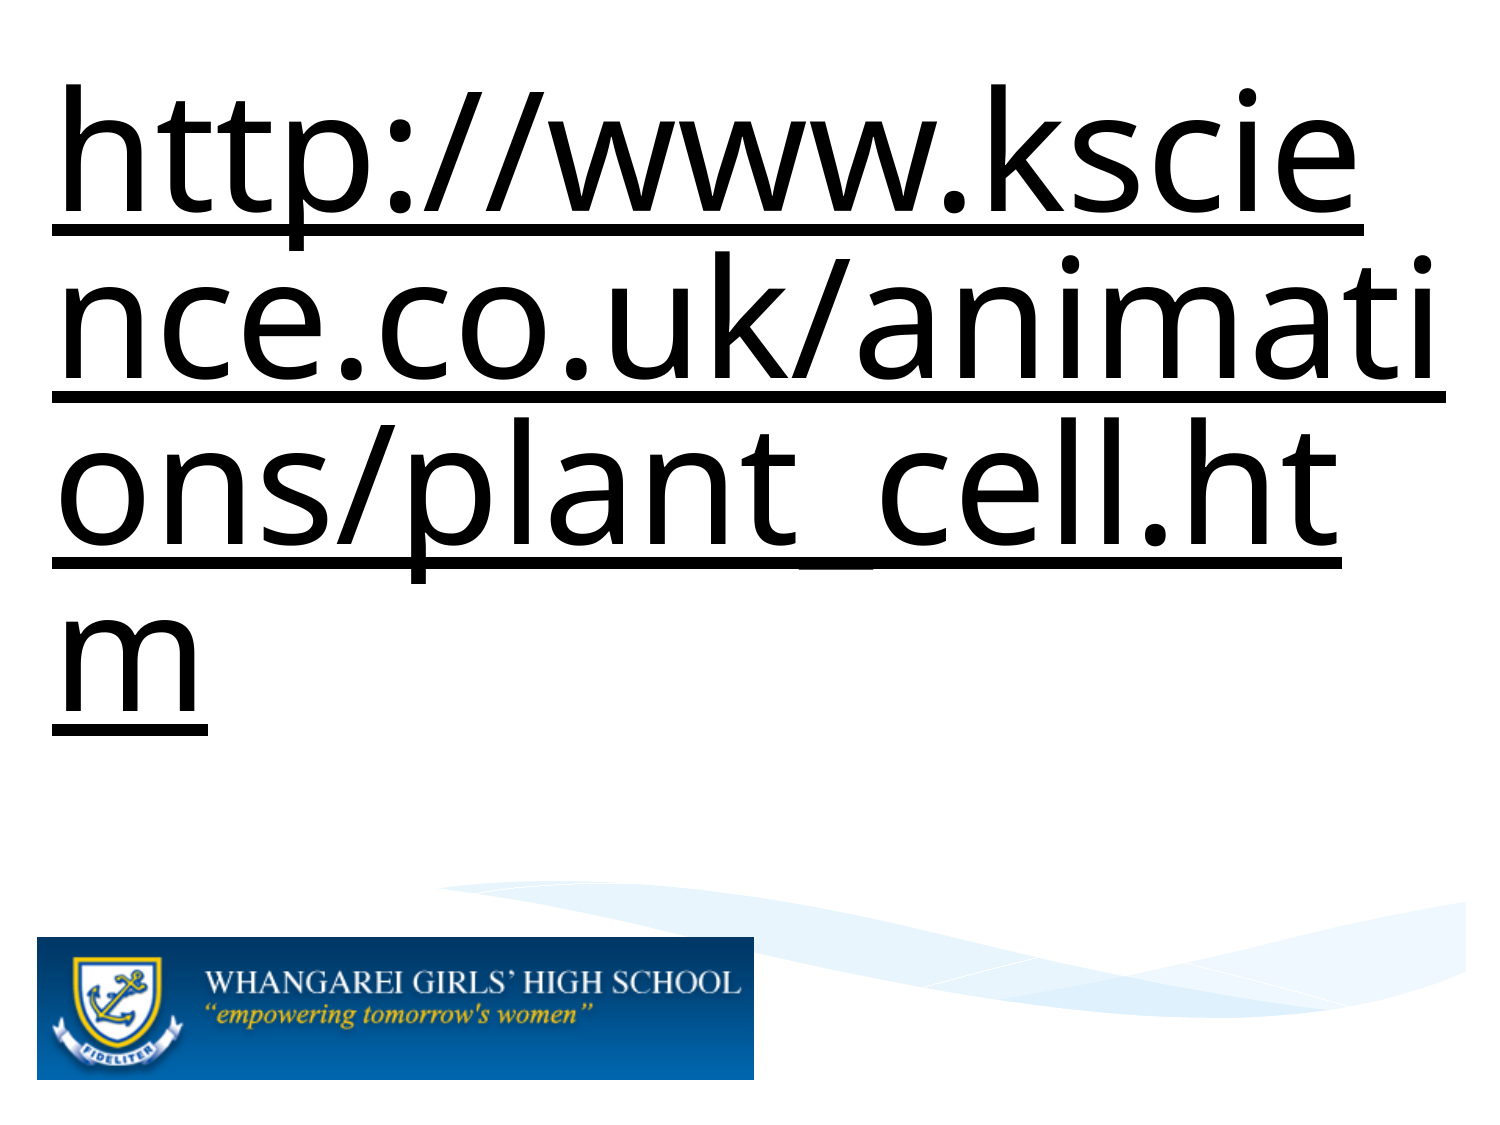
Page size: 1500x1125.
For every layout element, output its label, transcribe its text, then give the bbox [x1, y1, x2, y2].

text_box http://www.kscience.co.uk/animations/plant_cell.htm [37, 37, 1475, 480]
picture [37, 937, 754, 1080]
